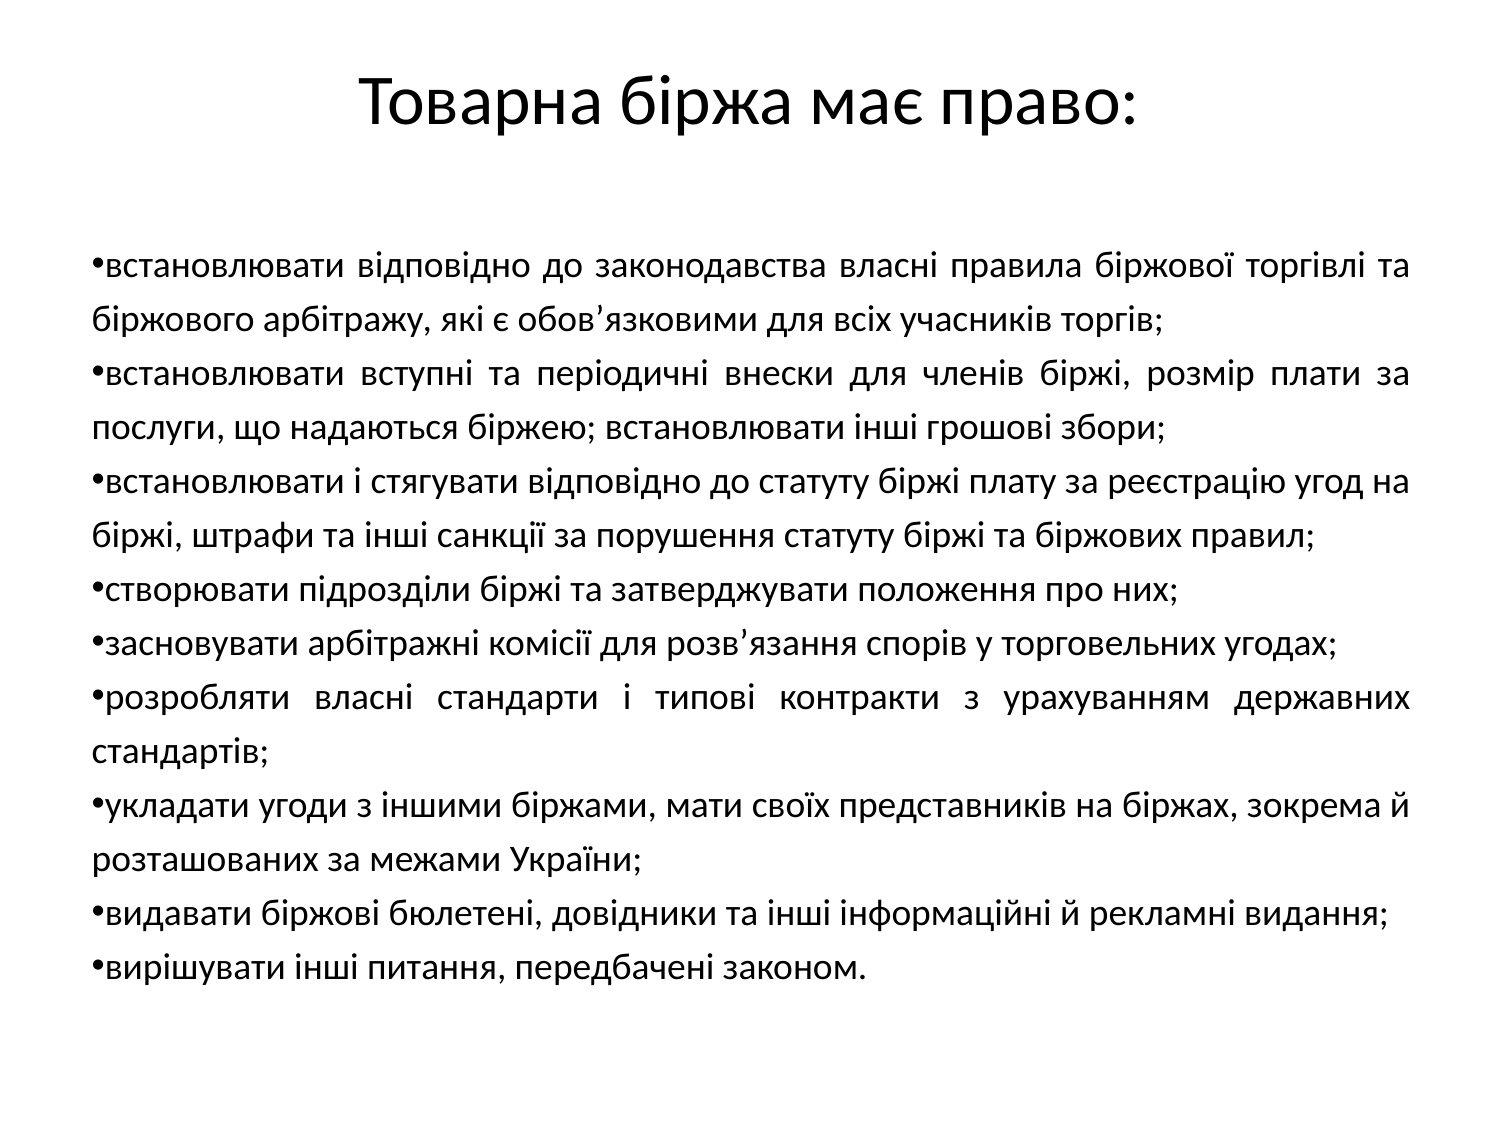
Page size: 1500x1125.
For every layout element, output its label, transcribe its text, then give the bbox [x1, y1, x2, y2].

list встановлювати відповідно до законодавства власні правила біржової торгівлі та біржового арбітражу, які є обов’язковими для всіх учасників торгів; встановлювати вступні та періодичні внески для членів біржі, розмір плати за послуги, що надаються біржею; встановлювати інші грошові збори; встановлювати і стягувати відповідно до статуту біржі плату за реєстрацію угод на біржі, штрафи та інші санкції за порушення статуту біржі та біржових правил; створювати підрозділи біржі та затверджувати положення про них; засновувати арбітражні комісії для розв’язання спорів у торговельних угодах; розробляти власні стандарти і типові контракти з урахуванням державних стандартів; укладати угоди з іншими біржами, мати своїх представників на біржах, зокрема й розташованих за межами України; видавати біржові бюлетені, довідники та інші інформаційні й рекламні видання; вирішувати інші питання, передбачені законом. [76, 196, 1427, 939]
title Товарна біржа має право: [75, 45, 1425, 233]
